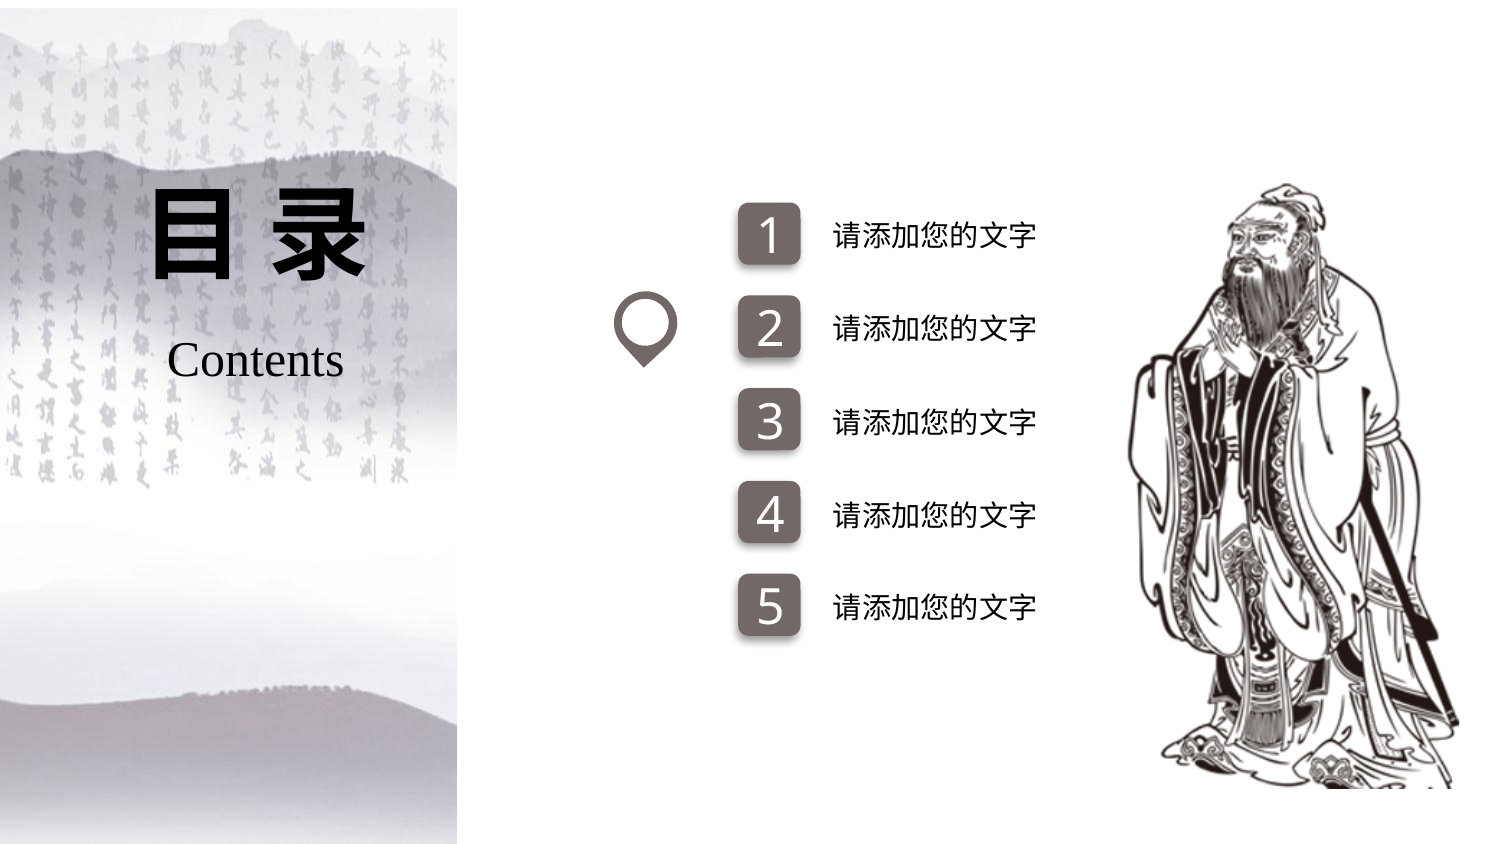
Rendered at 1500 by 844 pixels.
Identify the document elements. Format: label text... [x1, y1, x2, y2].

text_box 5 [737, 572, 802, 637]
text_box 请添加您的文字 [817, 210, 1053, 260]
text_box 请添加您的文字 [817, 582, 1053, 632]
text_box 4 [737, 479, 802, 545]
text_box 请添加您的文字 [817, 490, 1053, 541]
picture [1118, 172, 1478, 790]
text_box 2 [737, 294, 802, 359]
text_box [614, 292, 677, 354]
text_box 3 [737, 387, 802, 452]
text_box 请添加您的文字 [817, 302, 1053, 353]
text_box 1 [737, 201, 802, 266]
picture [0, 0, 457, 844]
text_box 请添加您的文字 [817, 396, 1053, 447]
